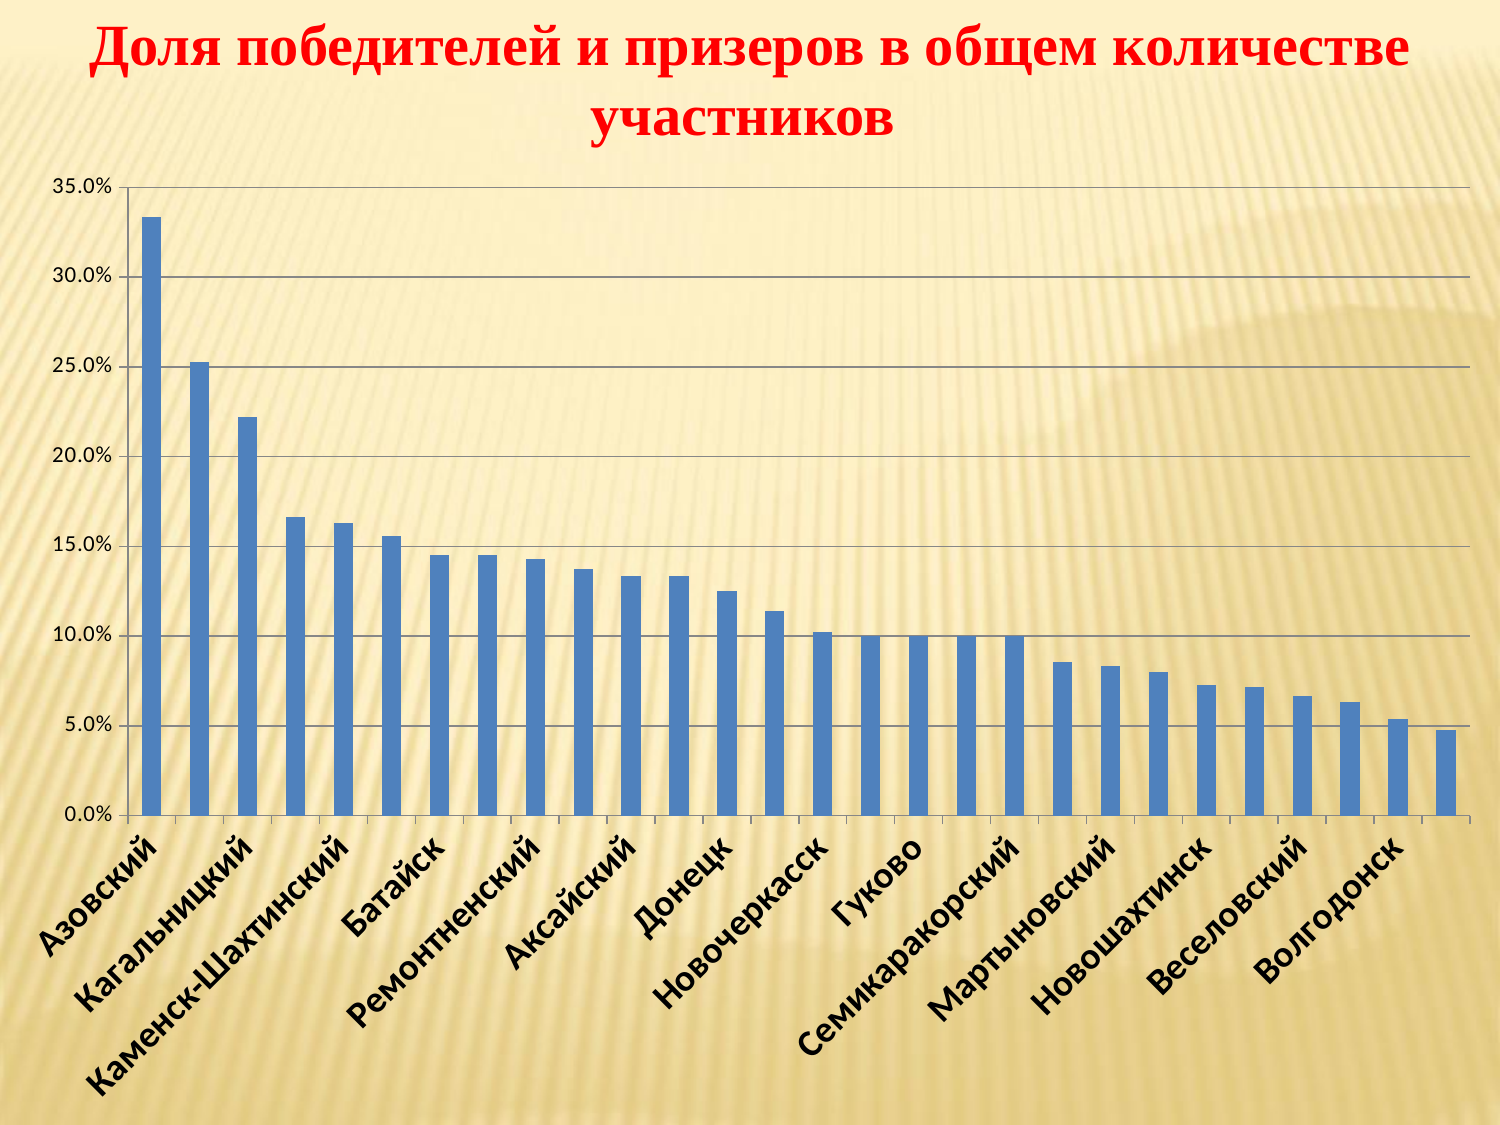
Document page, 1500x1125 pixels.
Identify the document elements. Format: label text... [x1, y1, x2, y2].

text_box Доля победителей и призеров в общем количестве участников [50, 0, 1450, 154]
chart [0, 156, 1500, 1125]
picture [0, 0, 1500, 156]
